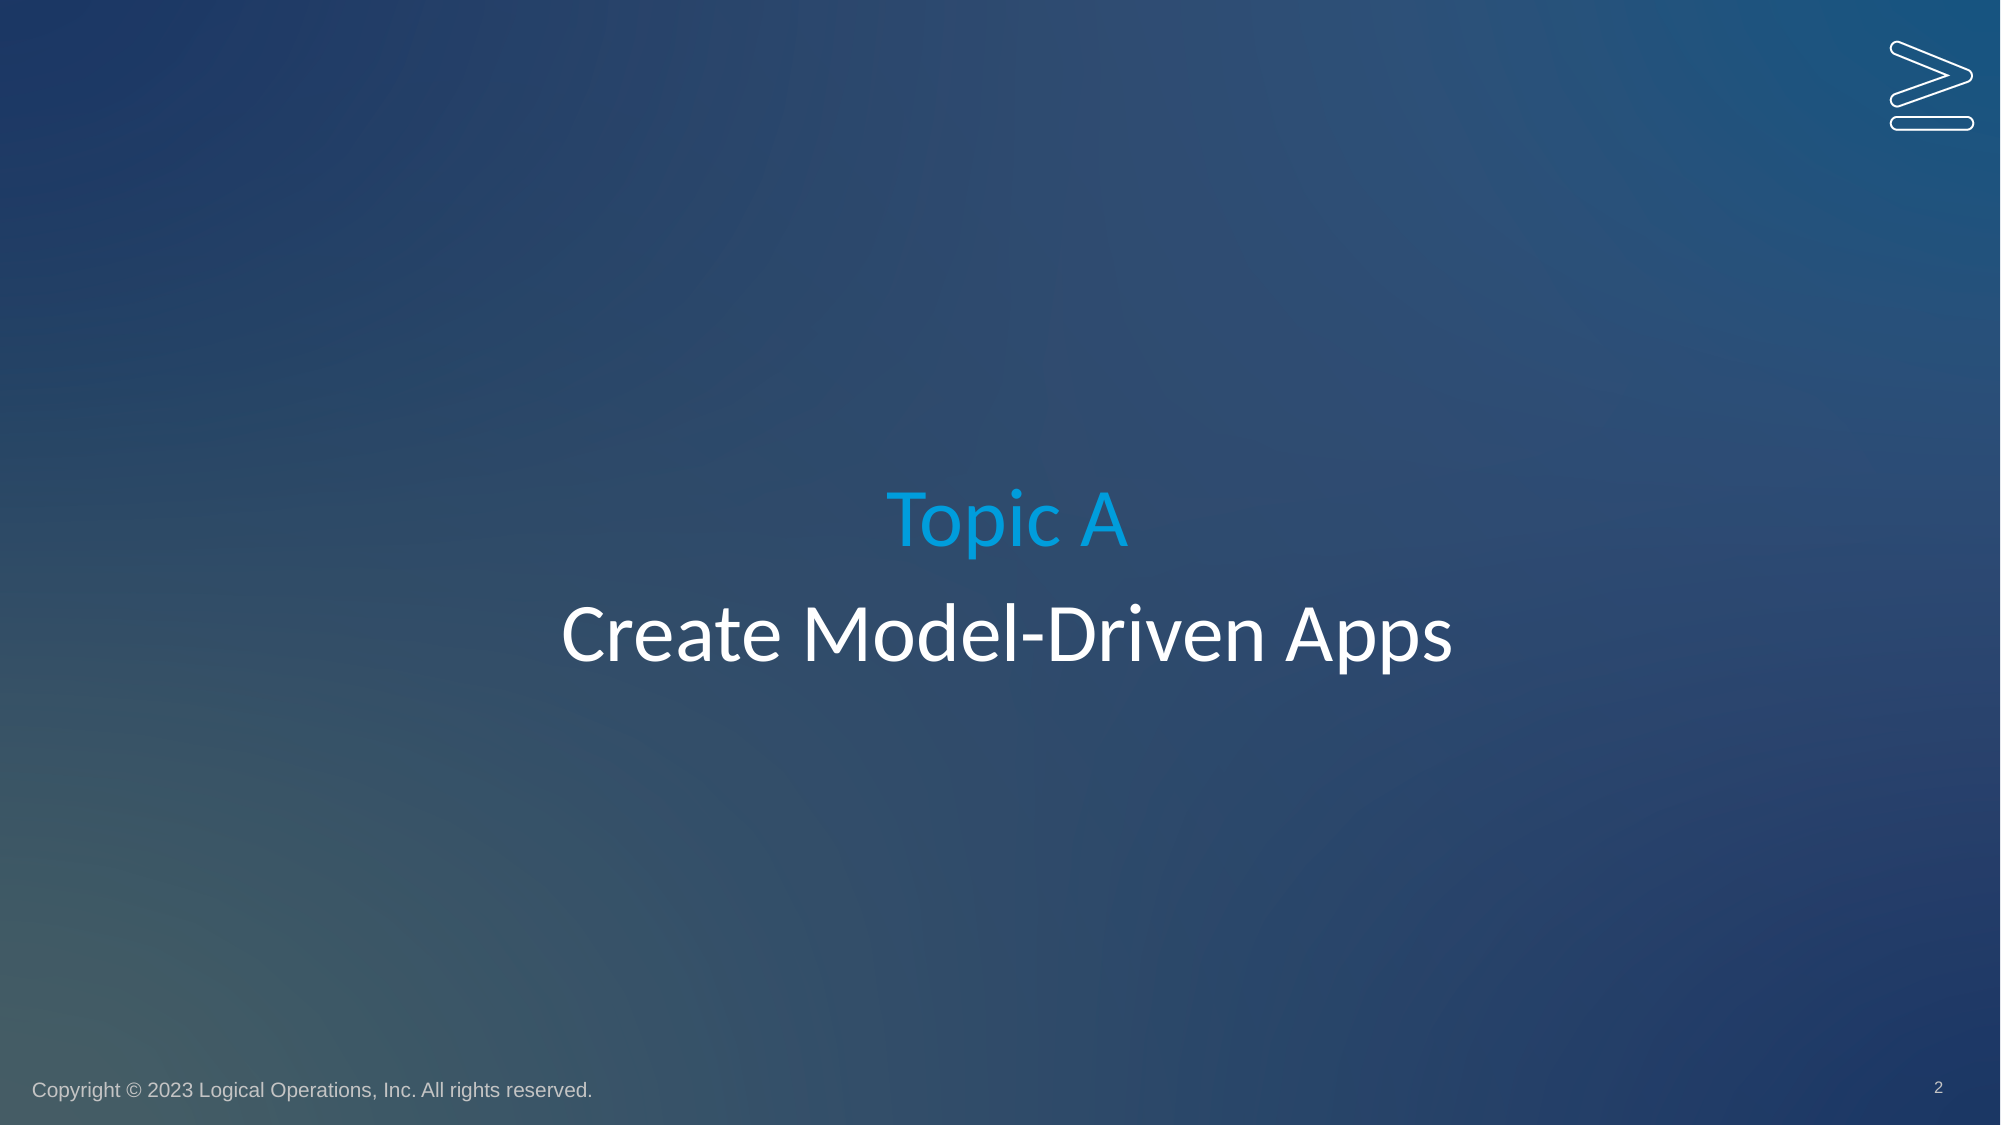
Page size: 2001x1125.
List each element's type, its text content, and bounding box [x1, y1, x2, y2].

picture [0, 0, 2001, 1125]
list Topic A [157, 324, 1858, 571]
slide_number 2 [1491, 1057, 1959, 1118]
title Create Model-Driven Apps [157, 571, 1858, 795]
